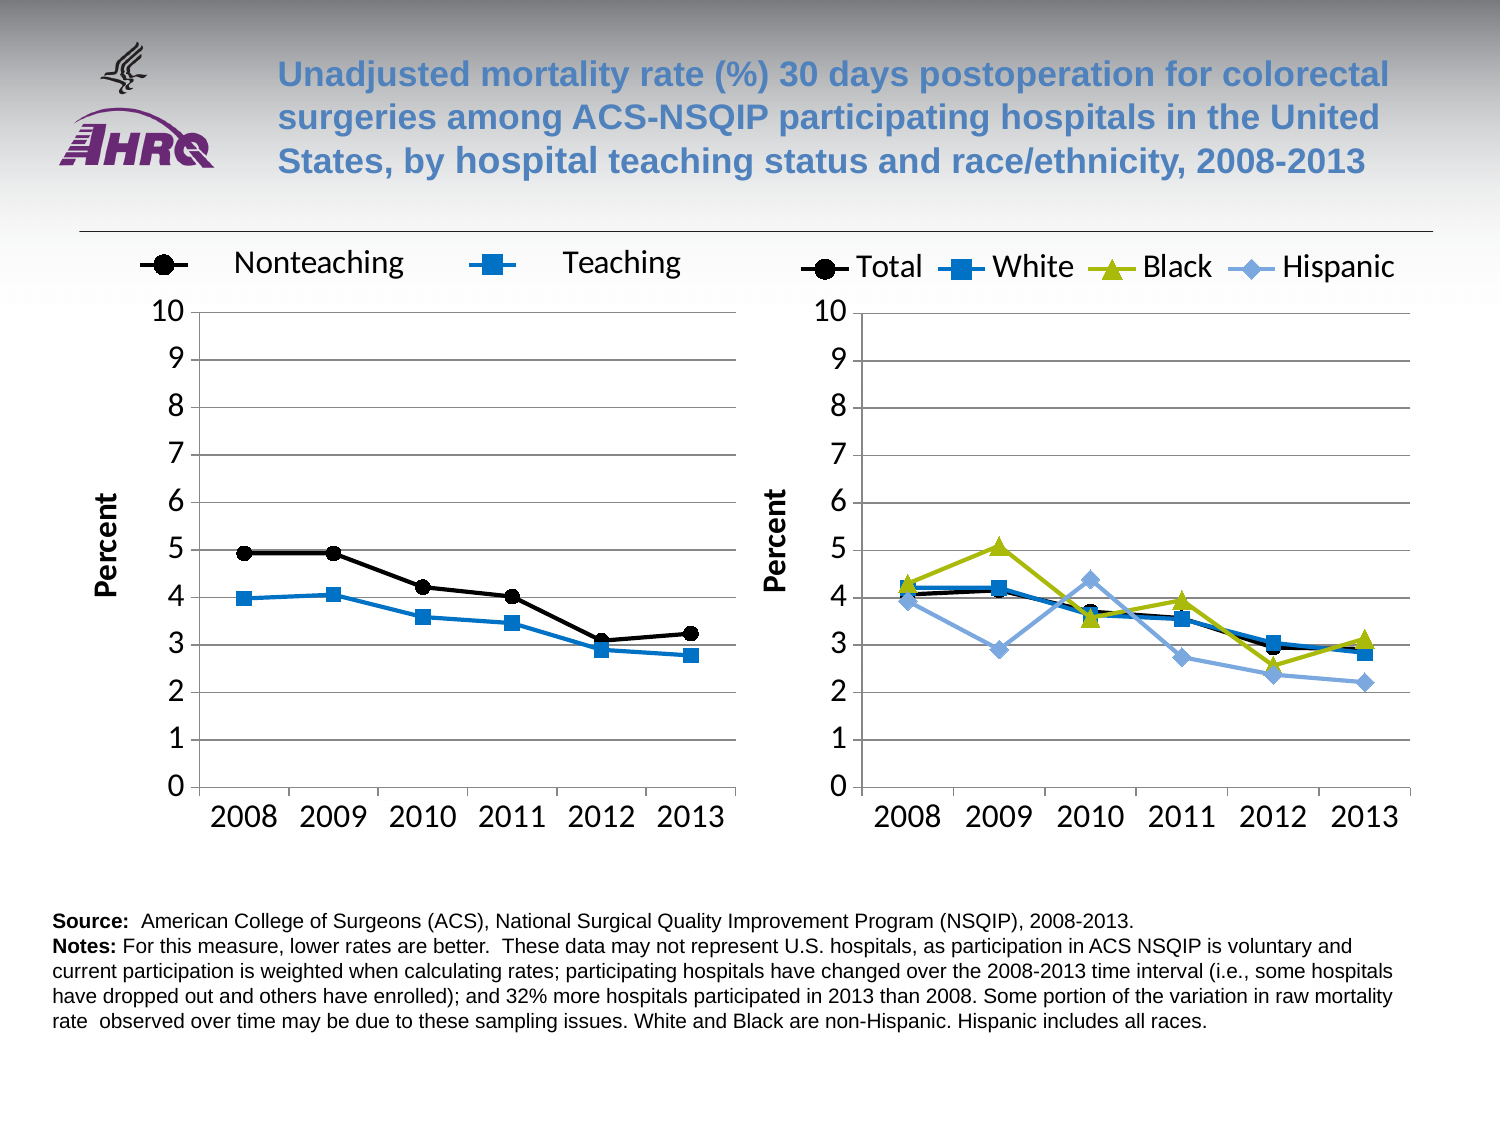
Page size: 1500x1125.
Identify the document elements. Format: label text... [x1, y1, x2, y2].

text_box Source: American College of Surgeons (ACS), National Surgical Quality Improvement Program (NSQIP), 2008-2013. Notes: For this measure, lower rates are better. These data may not represent U.S. hospitals, as participation in ACS NSQIP is voluntary and current participation is weighted when calculating rates; participating hospitals have changed over the 2008-2013 time interval (i.e., some hospitals have dropped out and others have enrolled); and 32% more hospitals participated in 2013 than 2008. Some portion of the variation in raw mortality rate observed over time may be due to these sampling issues. White and Black are non-Hispanic. Hispanic includes all races. [37, 899, 1438, 1110]
picture [0, 0, 1500, 1125]
title Unadjusted mortality rate (%) 30 days postoperation for colorectal surgeries among ACS-NSQIP participating hospitals in the United States, by hospital teaching status and race/ethnicity, 2008-2013 [262, 45, 1425, 188]
chart [74, 224, 1426, 871]
